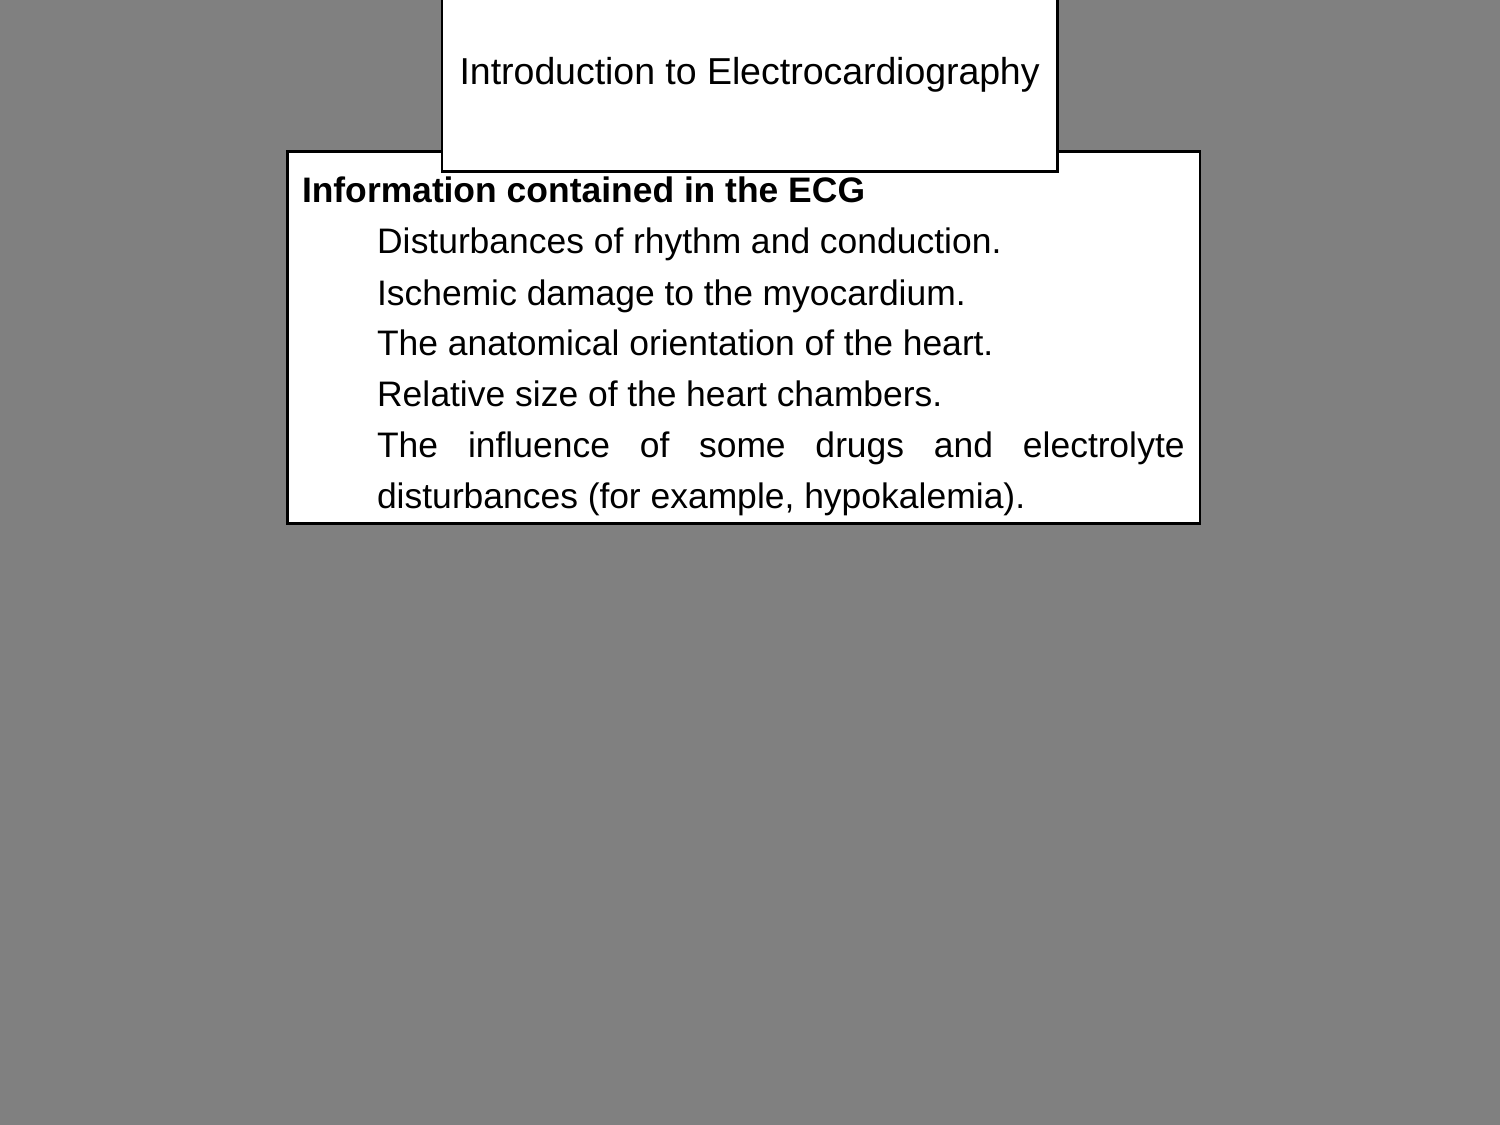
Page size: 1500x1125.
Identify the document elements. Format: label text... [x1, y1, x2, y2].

title Introduction to Electrocardiography [441, 0, 1059, 173]
text_box Information contained in the ECG Disturbances of rhythm and conduction. Ischemic damage to the myocardium. The anatomical orientation of the heart. Relative size of the heart chambers. The influence of some drugs and electrolyte disturbances (for example, hypokalemia). [287, 151, 1200, 524]
